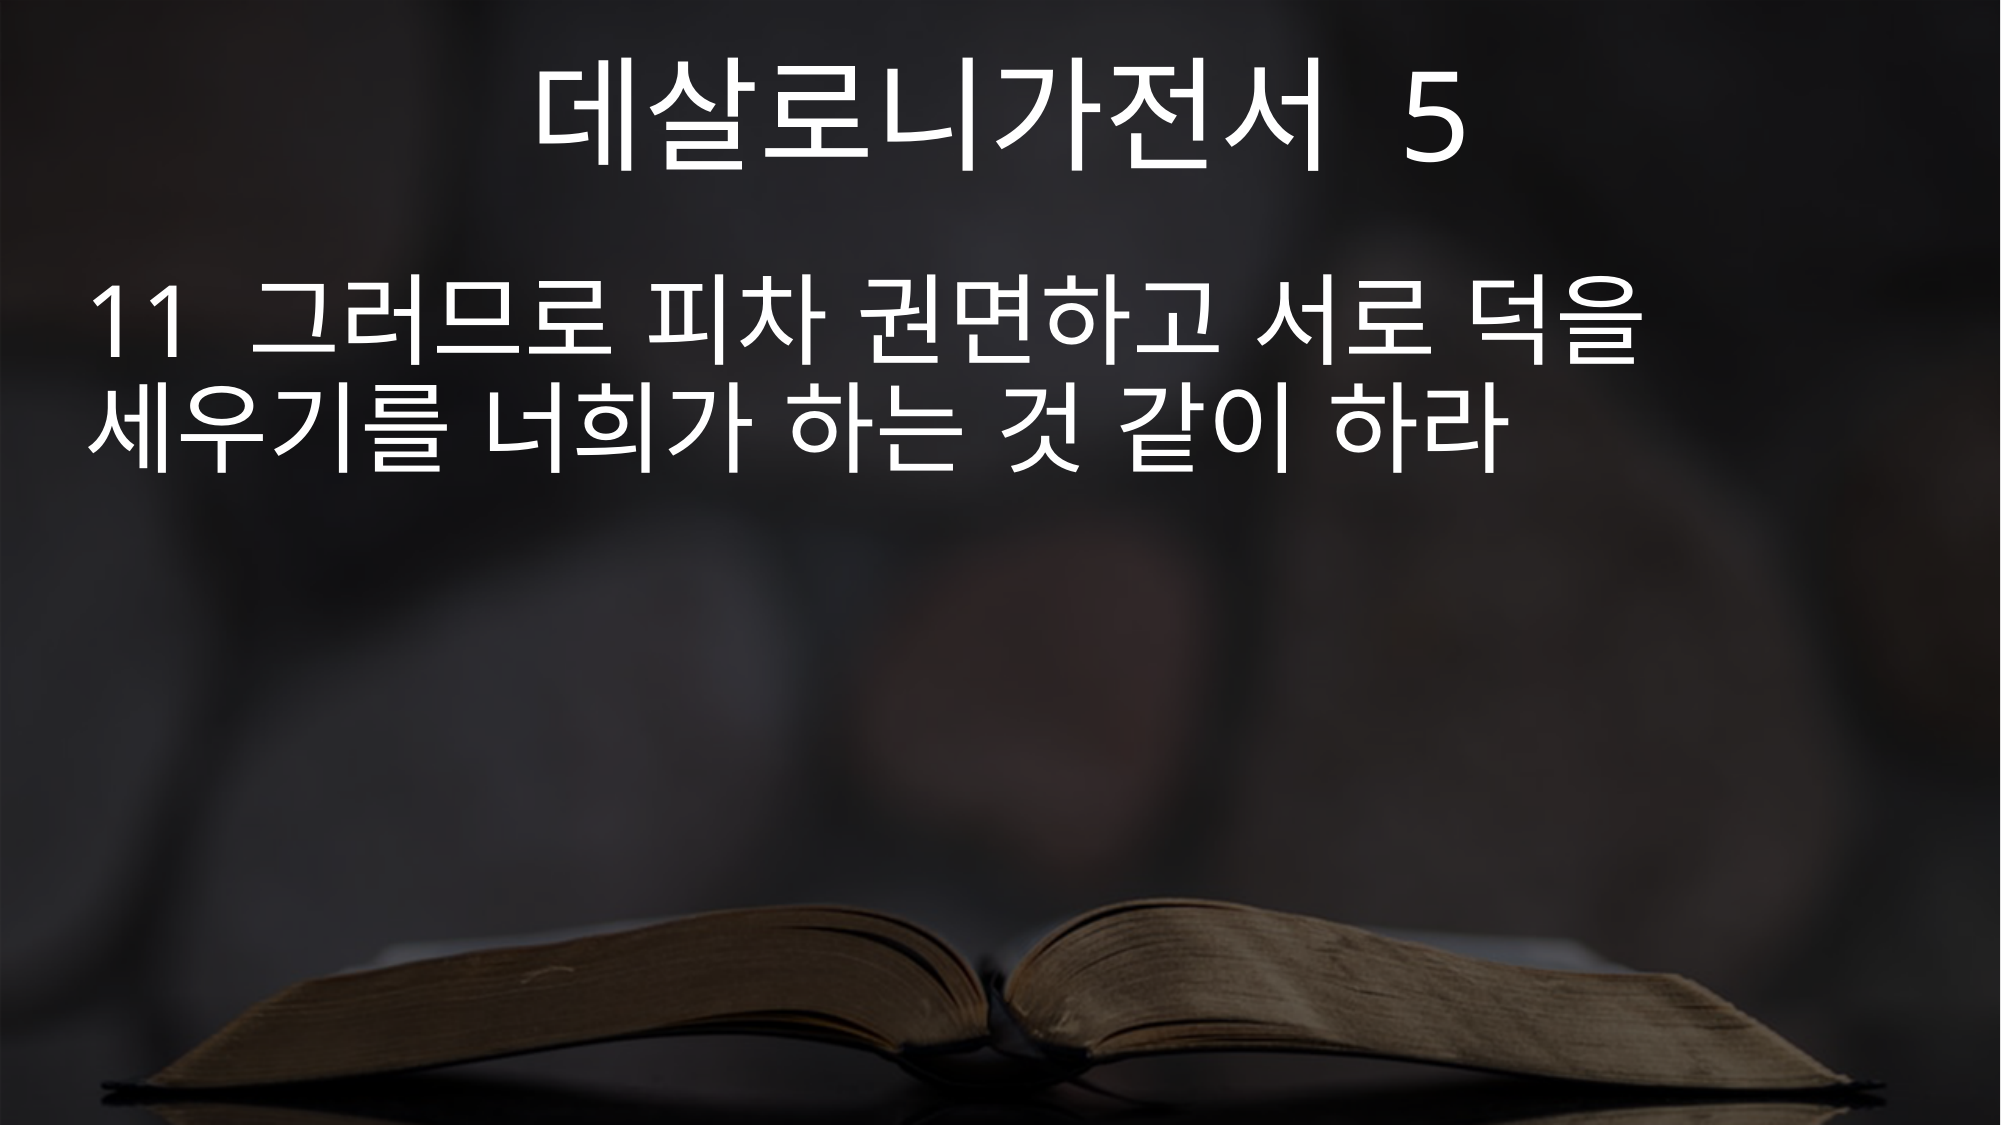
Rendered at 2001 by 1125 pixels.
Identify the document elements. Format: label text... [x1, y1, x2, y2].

list 11 그러므로 피차 권면하고 서로 덕을 세우기를 너희가 하는 것 같이 하라 [69, 263, 1953, 423]
picture [0, 0, 2001, 1125]
footer 데살로니가전서 5 [0, 32, 2000, 192]
